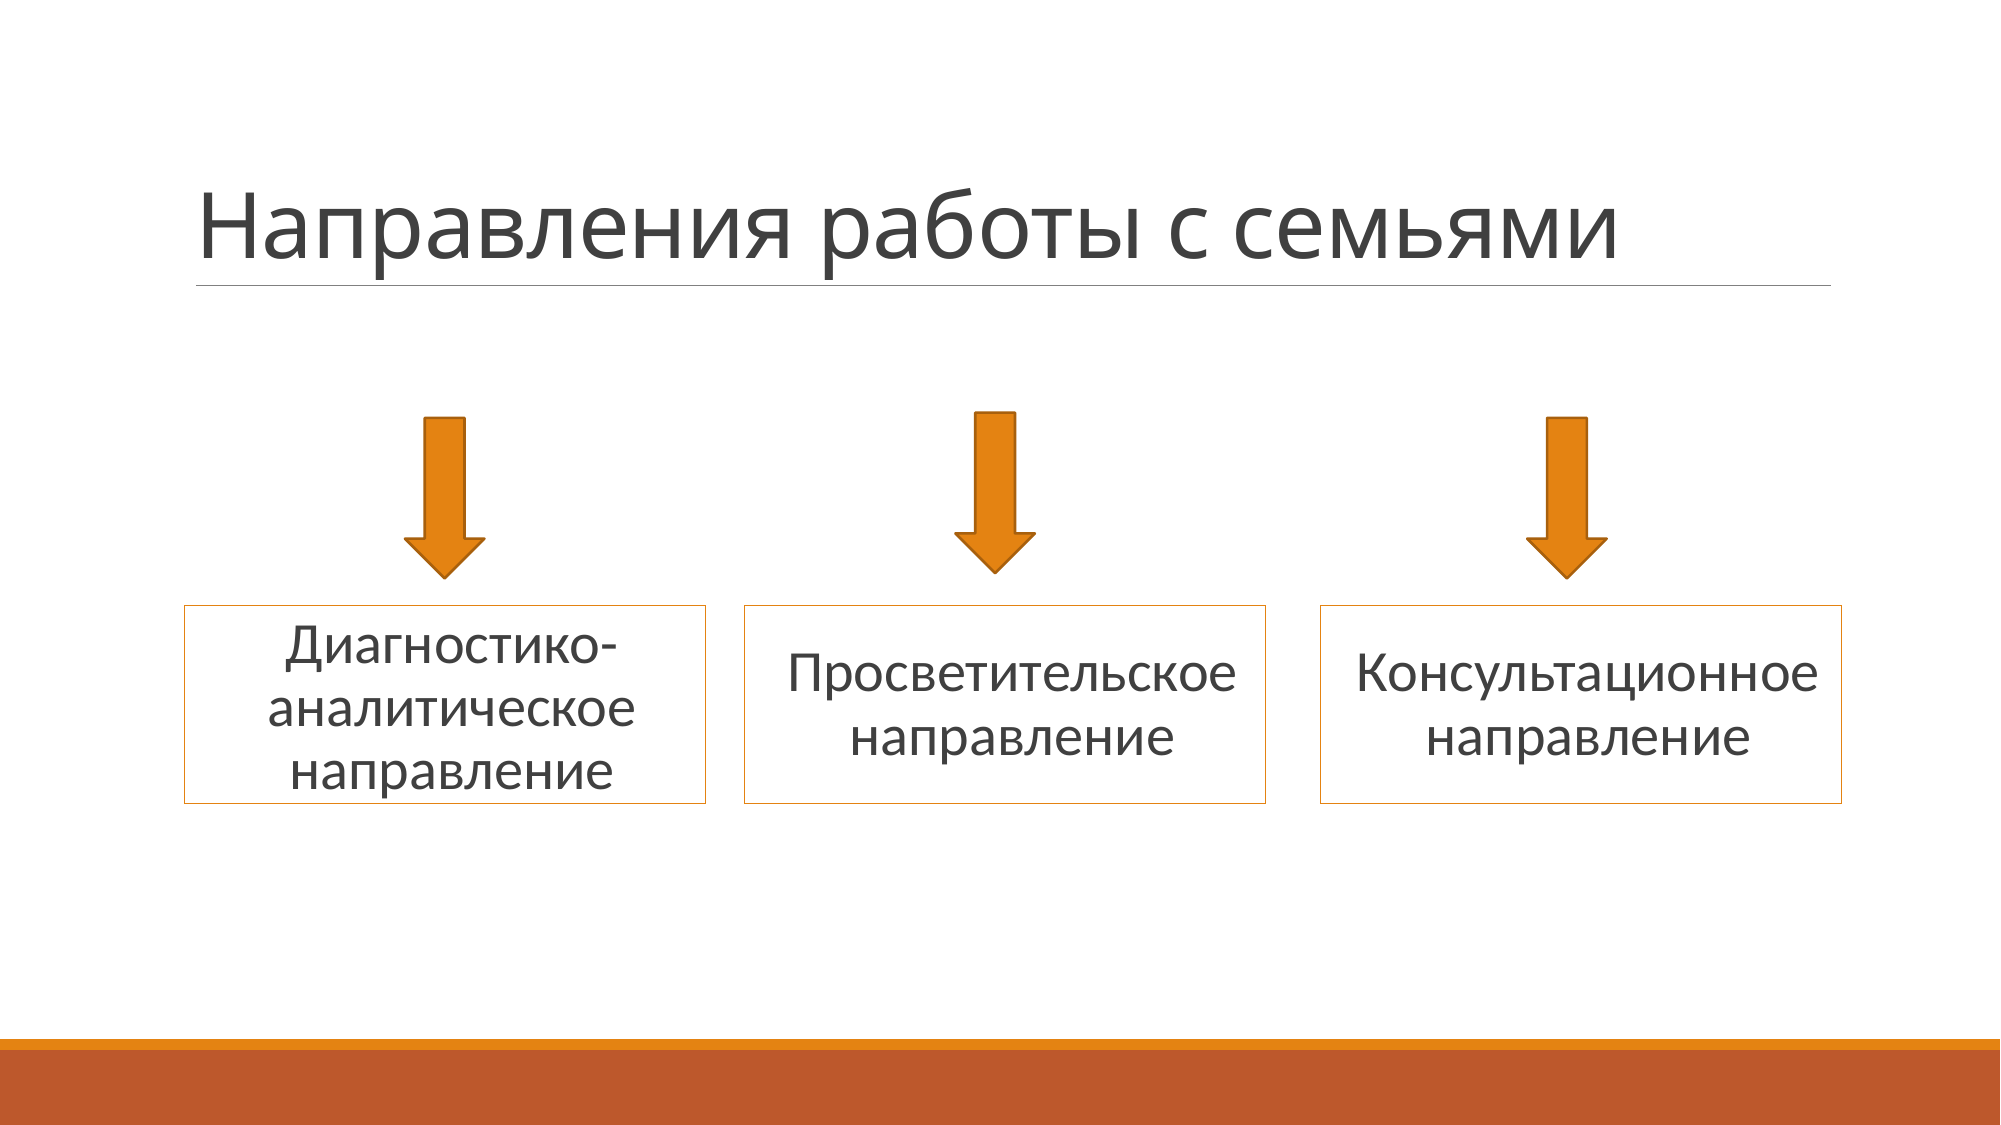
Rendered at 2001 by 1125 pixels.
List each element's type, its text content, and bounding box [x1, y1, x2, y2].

list Просветительское направление [744, 605, 1266, 804]
text_box [954, 411, 1037, 575]
text_box [403, 416, 486, 580]
text_box [1526, 416, 1608, 580]
title Направления работы с семьями [180, 47, 1830, 285]
list Консультационное направление [1320, 605, 1842, 804]
list Диагностико-аналитическое направление [184, 605, 706, 804]
